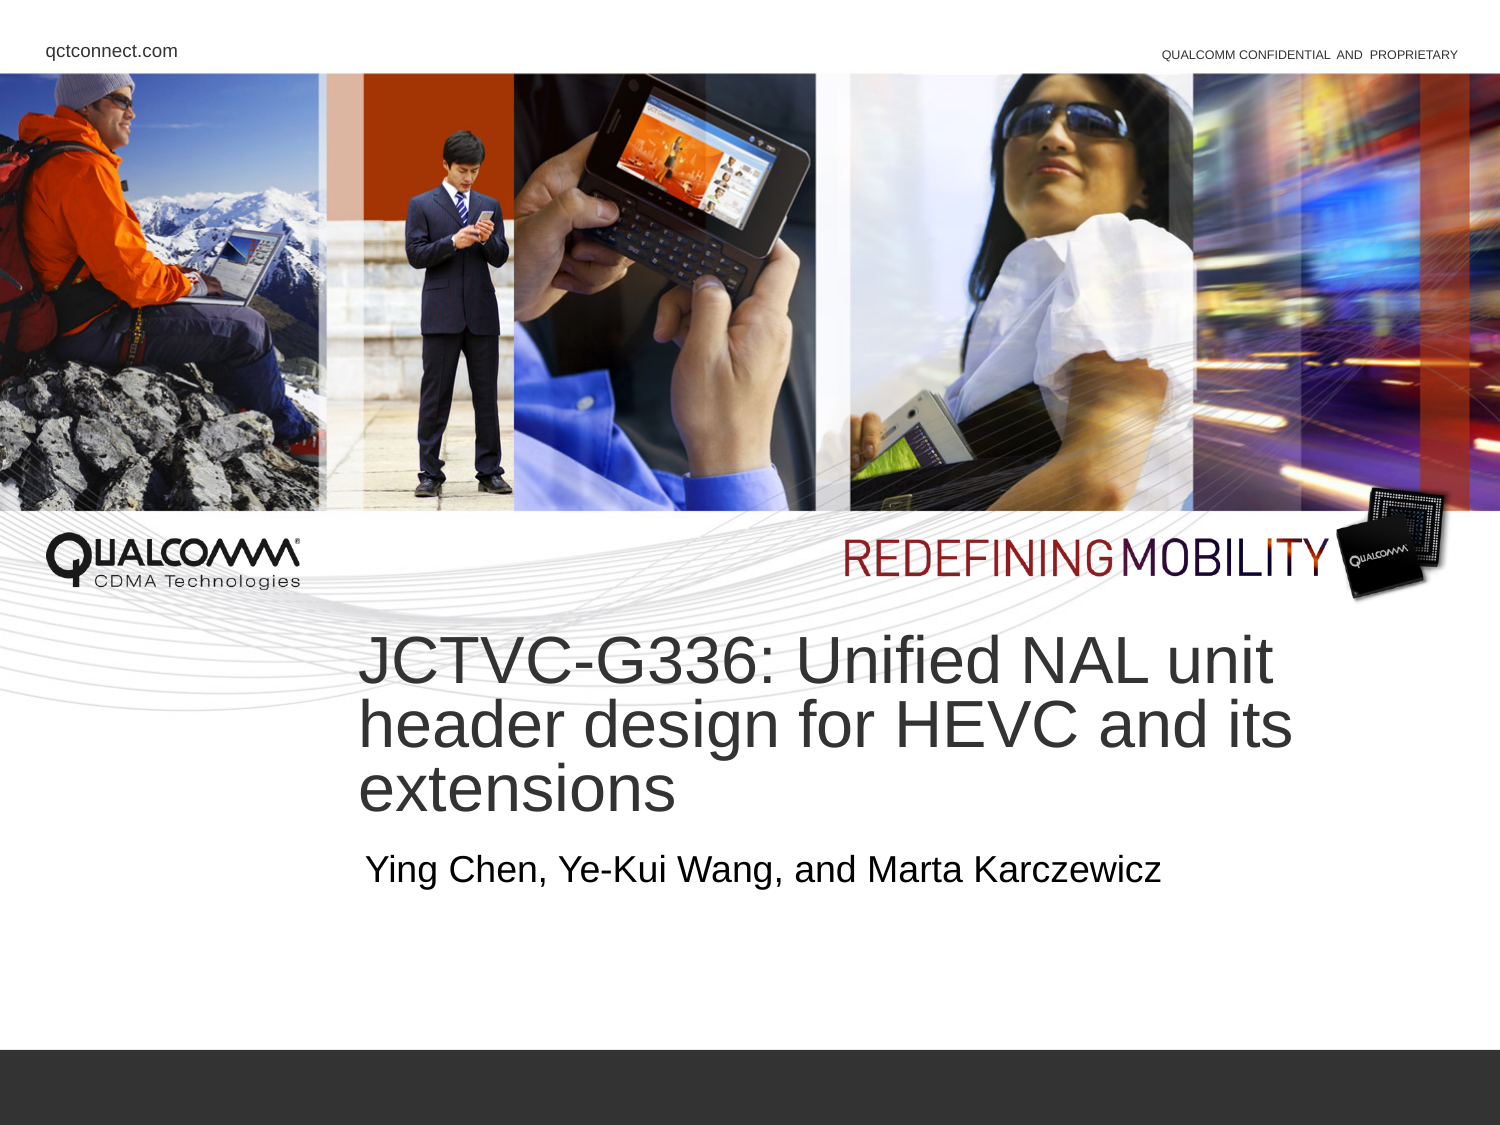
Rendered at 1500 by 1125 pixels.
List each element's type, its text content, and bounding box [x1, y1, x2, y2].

title JCTVC-G336: Unified NAL unit header design for HEVC and its extensions [343, 590, 1480, 833]
text_box Ying Chen, Ye-Kui Wang, and Marta Karczewicz [349, 837, 1463, 898]
picture [0, 12, 1500, 744]
